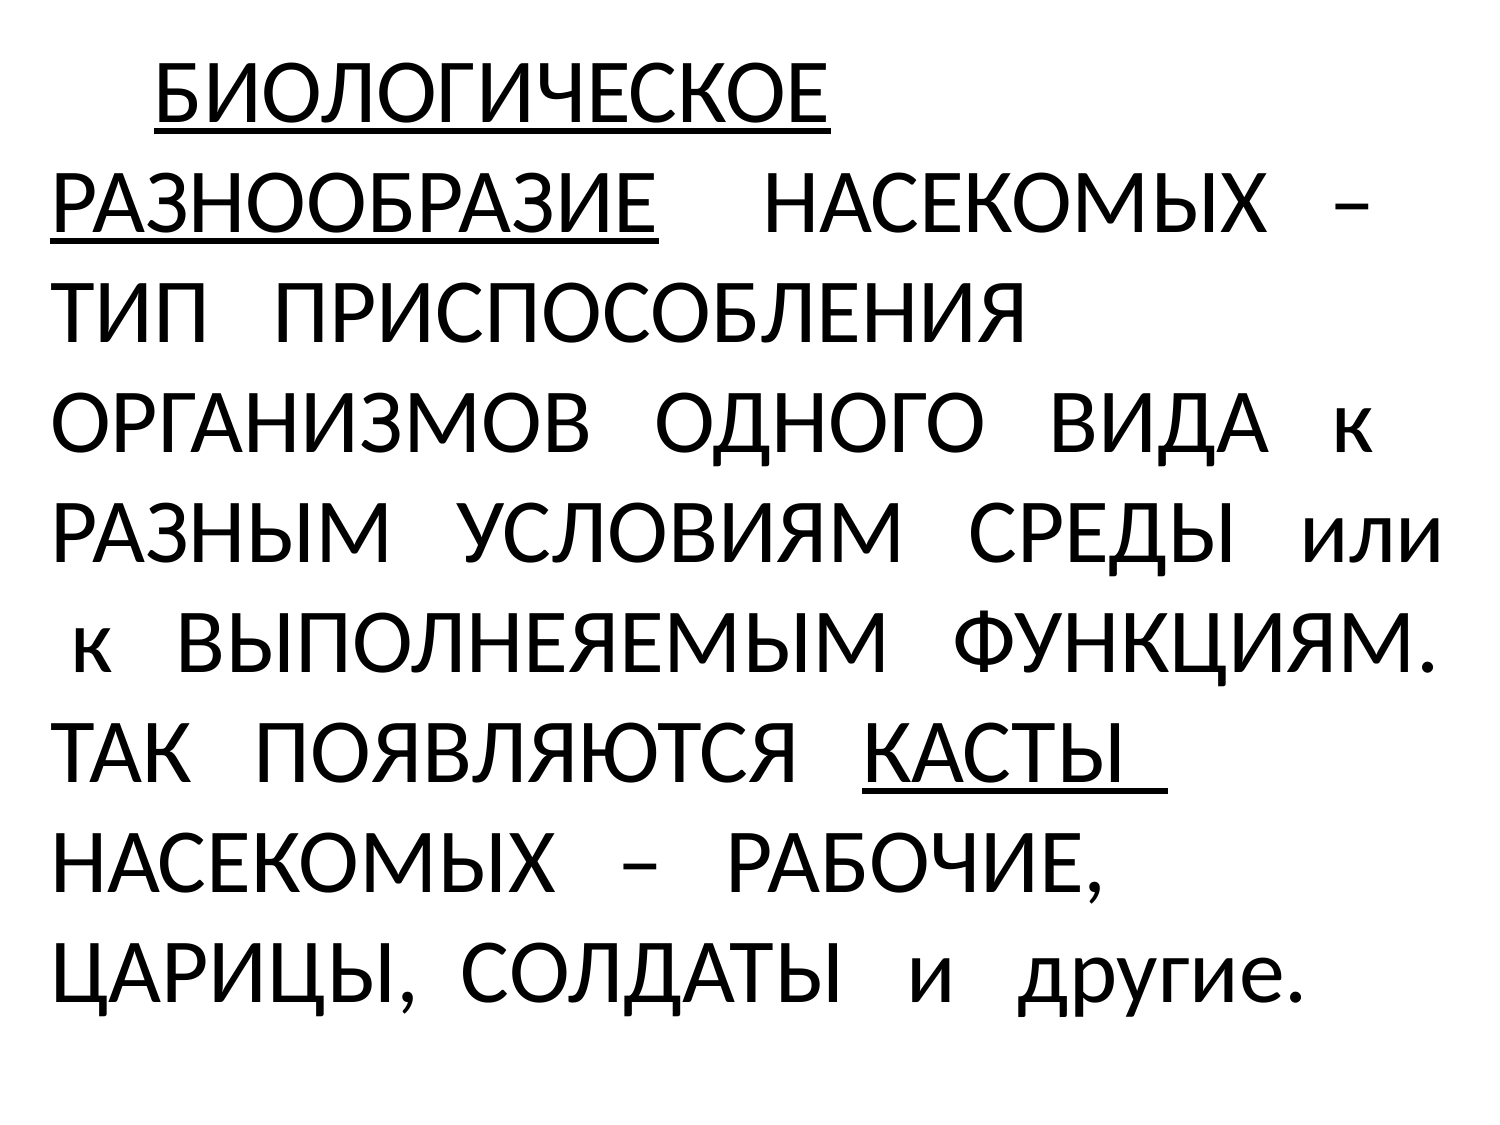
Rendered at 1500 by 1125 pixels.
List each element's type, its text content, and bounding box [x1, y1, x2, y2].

title БИОЛОГИЧЕСКОЕ РАЗНООБРАЗИЕ НАСЕКОМЫХ –ТИП ПРИСПОСОБЛЕНИЯ ОРГАНИЗМОВ ОДНОГО ВИДА к РАЗНЫМ УСЛОВИЯМ СРЕДЫ или к ВЫПОЛНЕЯЕМЫМ ФУНКЦИЯМ. ТАК ПОЯВЛЯЮТСЯ КАСТЫ НАСЕКОМЫХ – РАБОЧИЕ, ЦАРИЦЫ, СОЛДАТЫ и другие. [35, 23, 1477, 1090]
